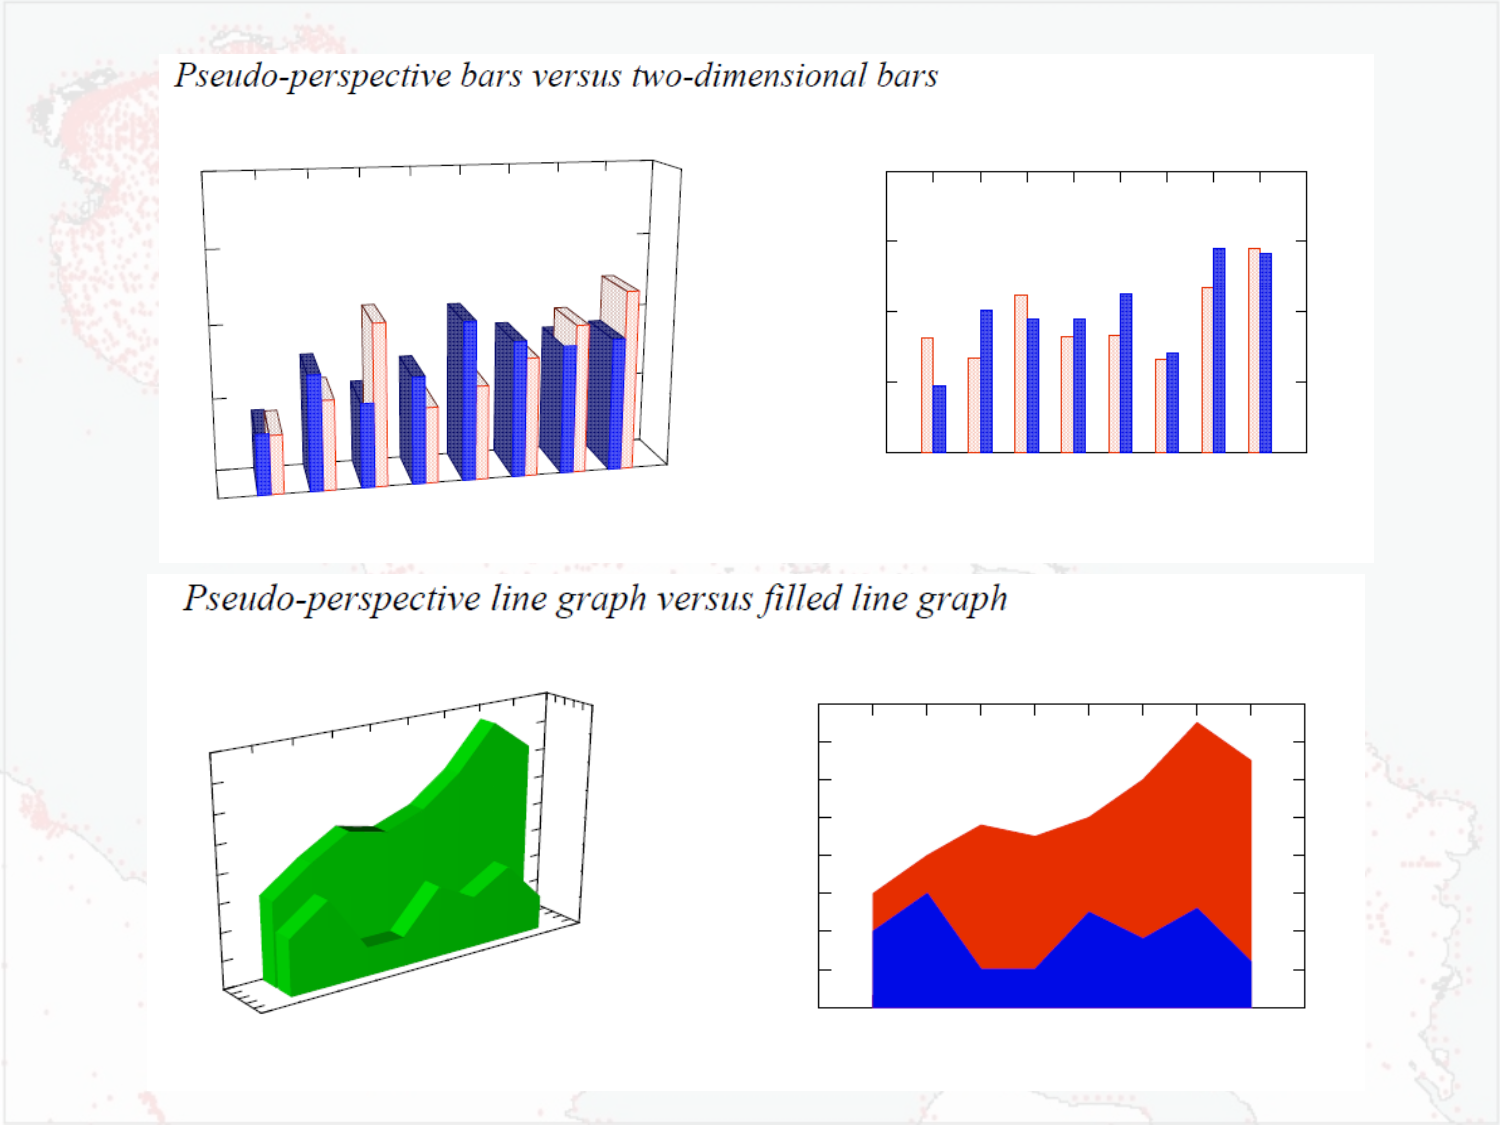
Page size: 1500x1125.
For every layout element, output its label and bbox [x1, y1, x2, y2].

picture [159, 54, 1375, 563]
picture [147, 573, 1365, 1092]
